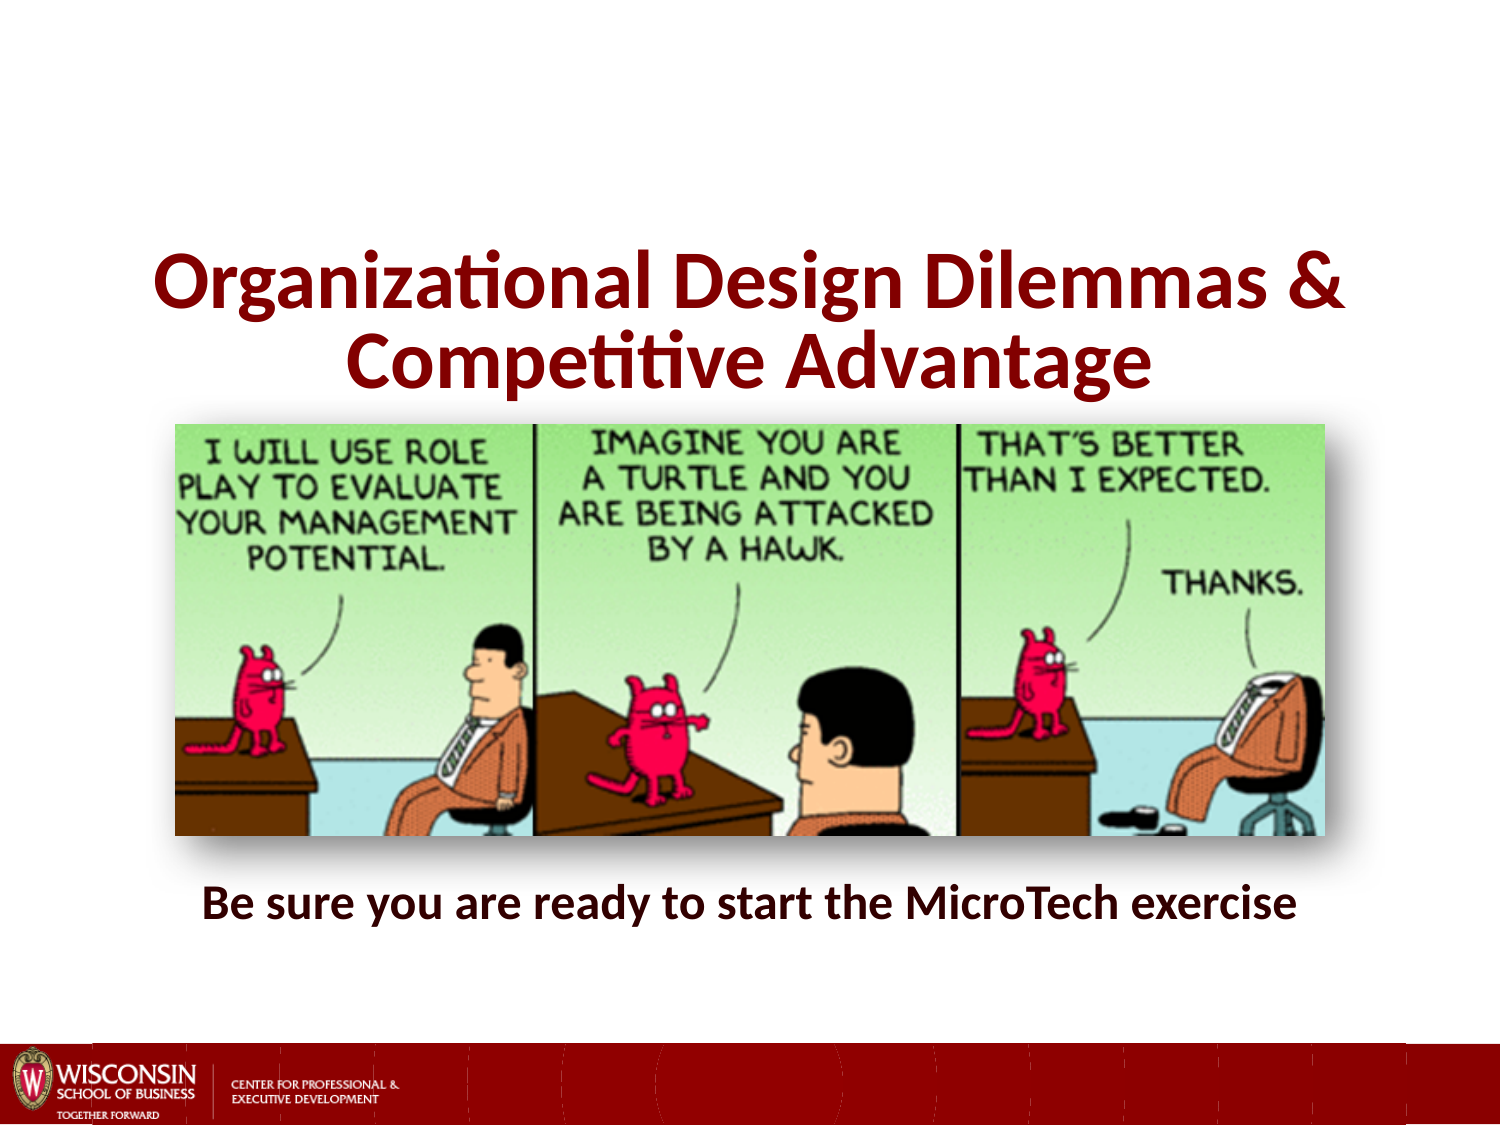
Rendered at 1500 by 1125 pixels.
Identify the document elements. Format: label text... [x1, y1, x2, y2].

picture [175, 424, 1325, 836]
picture [12, 1046, 400, 1120]
text_box Be sure you are ready to start the MicroTech exercise [0, 862, 1500, 938]
title Organizational Design Dilemmas & Competitive Advantage [0, 287, 1500, 363]
